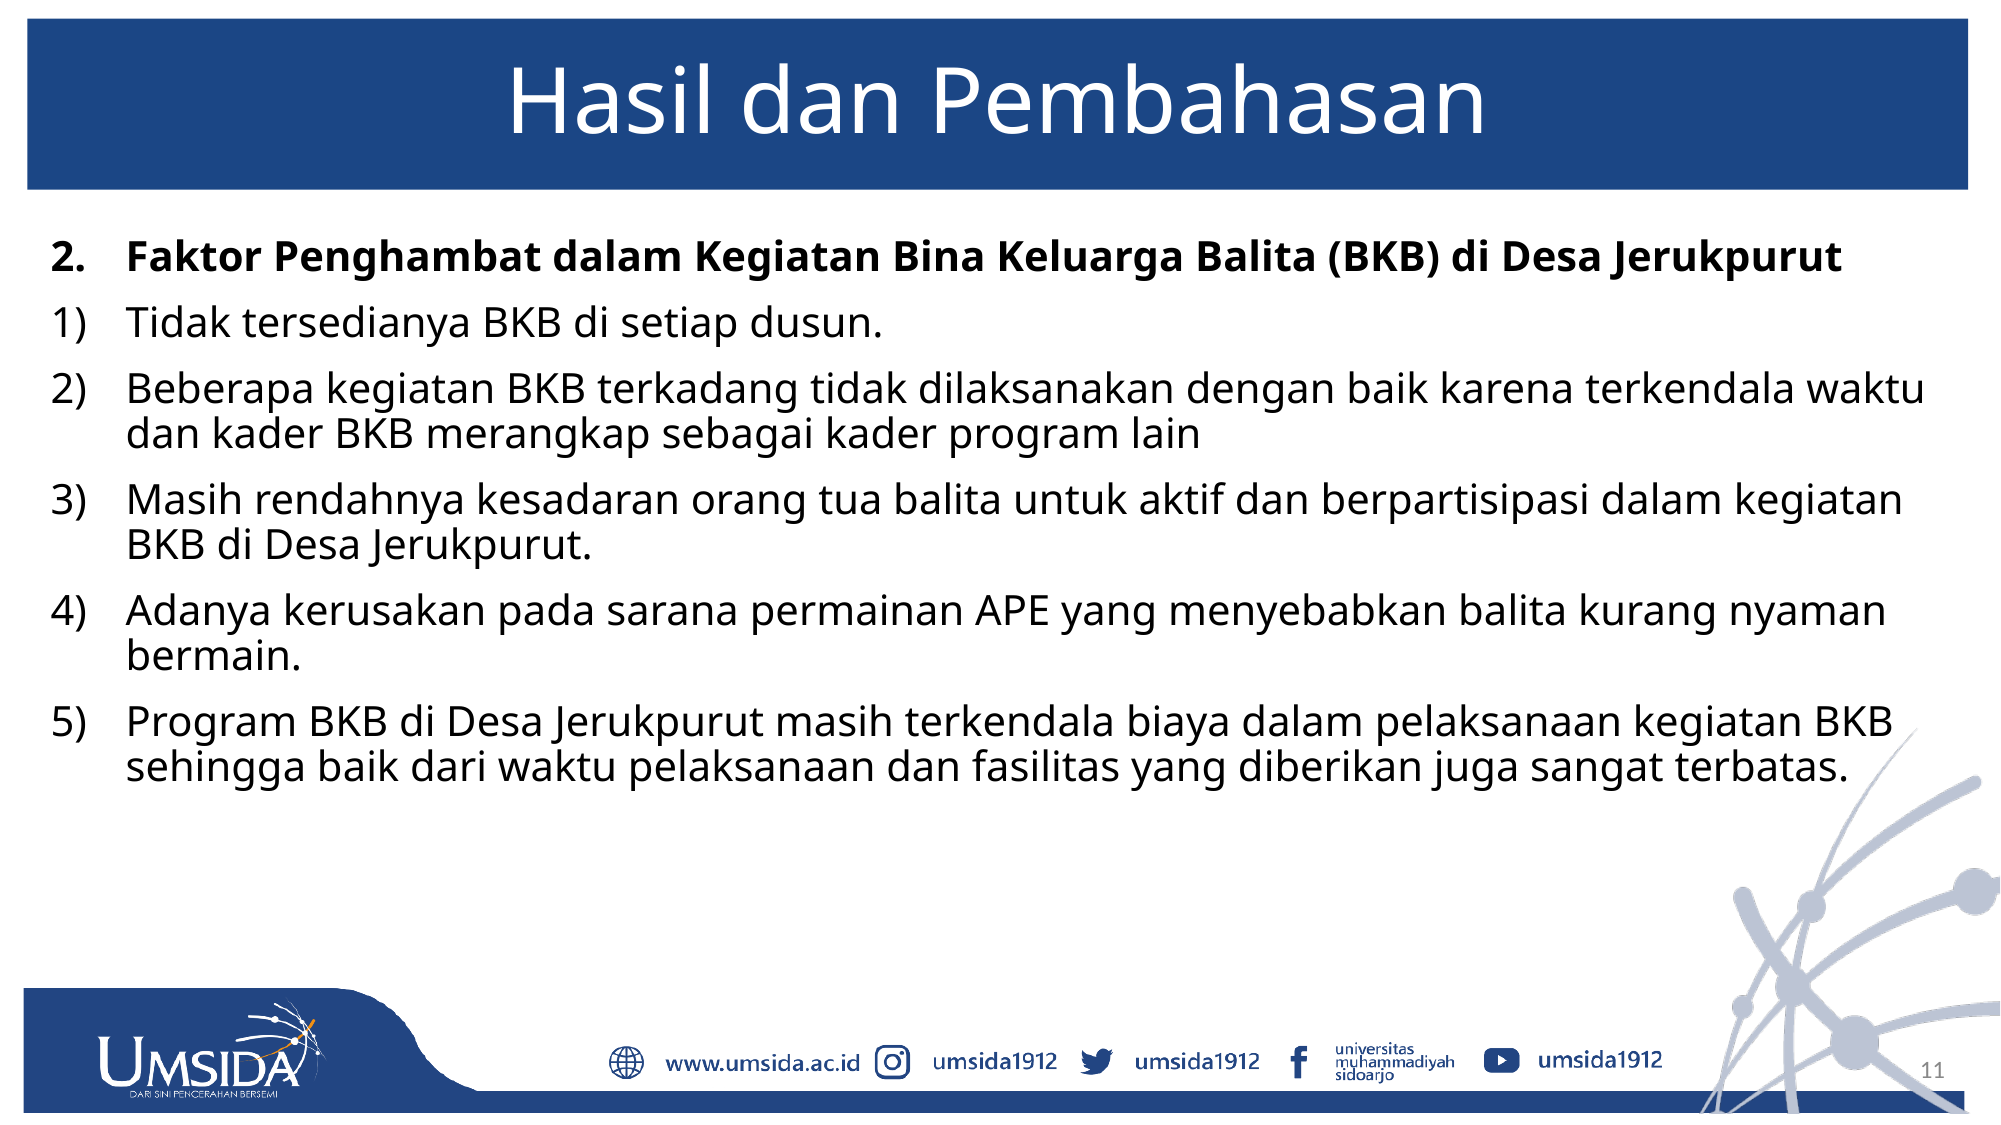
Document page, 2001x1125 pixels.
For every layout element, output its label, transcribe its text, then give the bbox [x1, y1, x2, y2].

list Faktor Penghambat dalam Kegiatan Bina Keluarga Balita (BKB) di Desa Jerukpurut Tidak tersedianya BKB di setiap dusun. Beberapa kegiatan BKB terkadang tidak dilaksanakan dengan baik karena terkendala waktu dan kader BKB merangkap sebagai kader program lain Masih rendahnya kesadaran orang tua balita untuk aktif dan berpartisipasi dalam kegiatan BKB di Desa Jerukpurut. Adanya kerusakan pada sarana permainan APE yang menyebabkan balita kurang nyaman bermain. Program BKB di Desa Jerukpurut masih terkendala biaya dalam pelaksanaan kegiatan BKB sehingga baik dari waktu pelaksanaan dan fasilitas yang diberikan juga sangat terbatas. [27, 228, 1969, 919]
title Hasil dan Pembahasan [27, 18, 1969, 190]
picture [23, 51, 2001, 1114]
